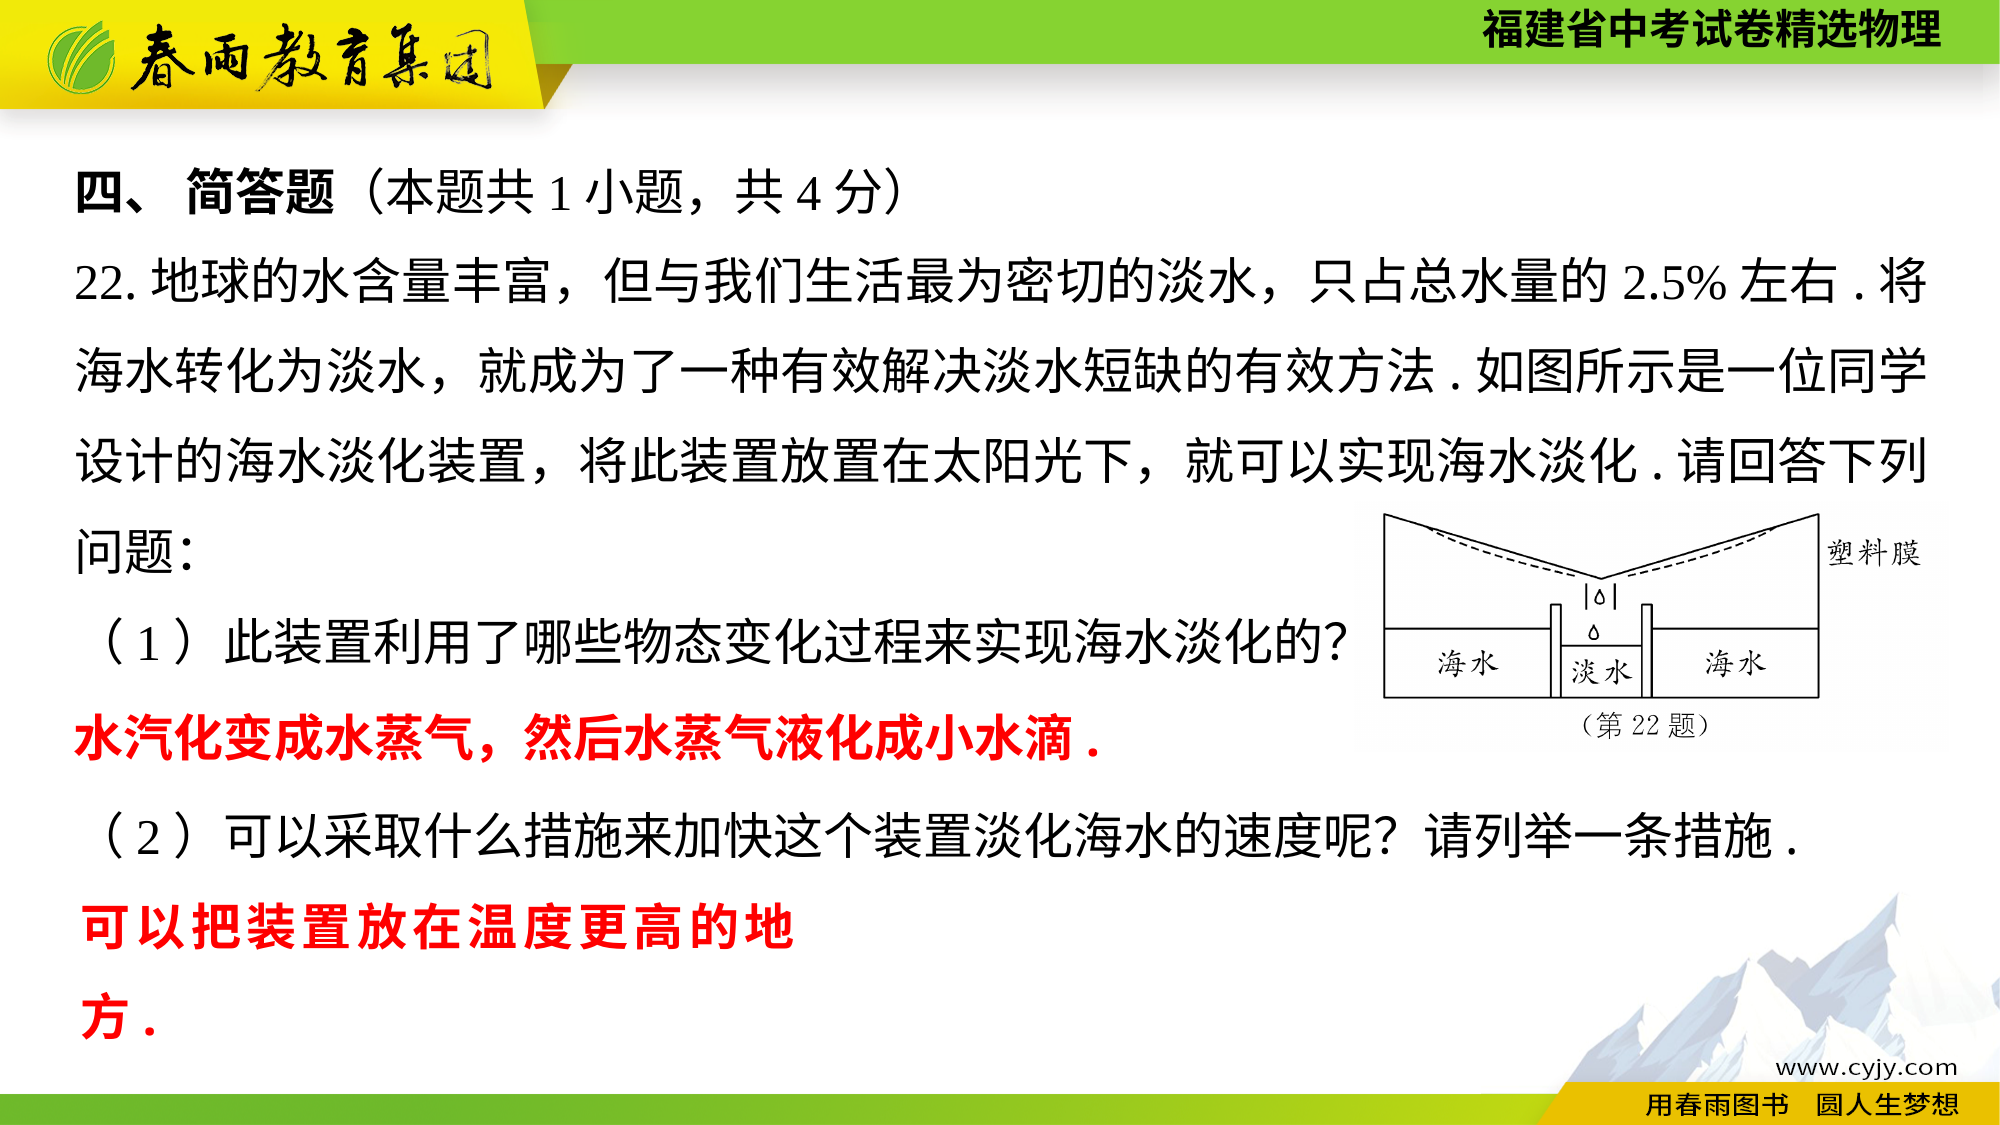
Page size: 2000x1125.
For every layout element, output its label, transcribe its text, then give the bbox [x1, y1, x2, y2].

text_box 可以把装置放在温度更高的地方. [65, 858, 810, 963]
list 四、 简答题（本题共1小题，共4分） 22.地球的水含量丰富，但与我们生活最为密切的淡水，只占总水量的2.5%左右.将海水转化为淡水，就成为了一种有效解决淡水短缺的有效方法.如图所示是一位同学设计的海水淡化装置，将此装置放置在太阳光下，就可以实现海水淡化.请回答下列问题： （1）此装置利用了哪些物态变化过程来实现海水淡化的？ （2）可以采取什么措施来加快这个装置淡化海水的速度呢？请列举一条措施. [59, 122, 1944, 880]
picture [0, 0, 2000, 1125]
text_box 水汽化变成水蒸气，然后水蒸气液化成小水滴. [59, 668, 1280, 774]
